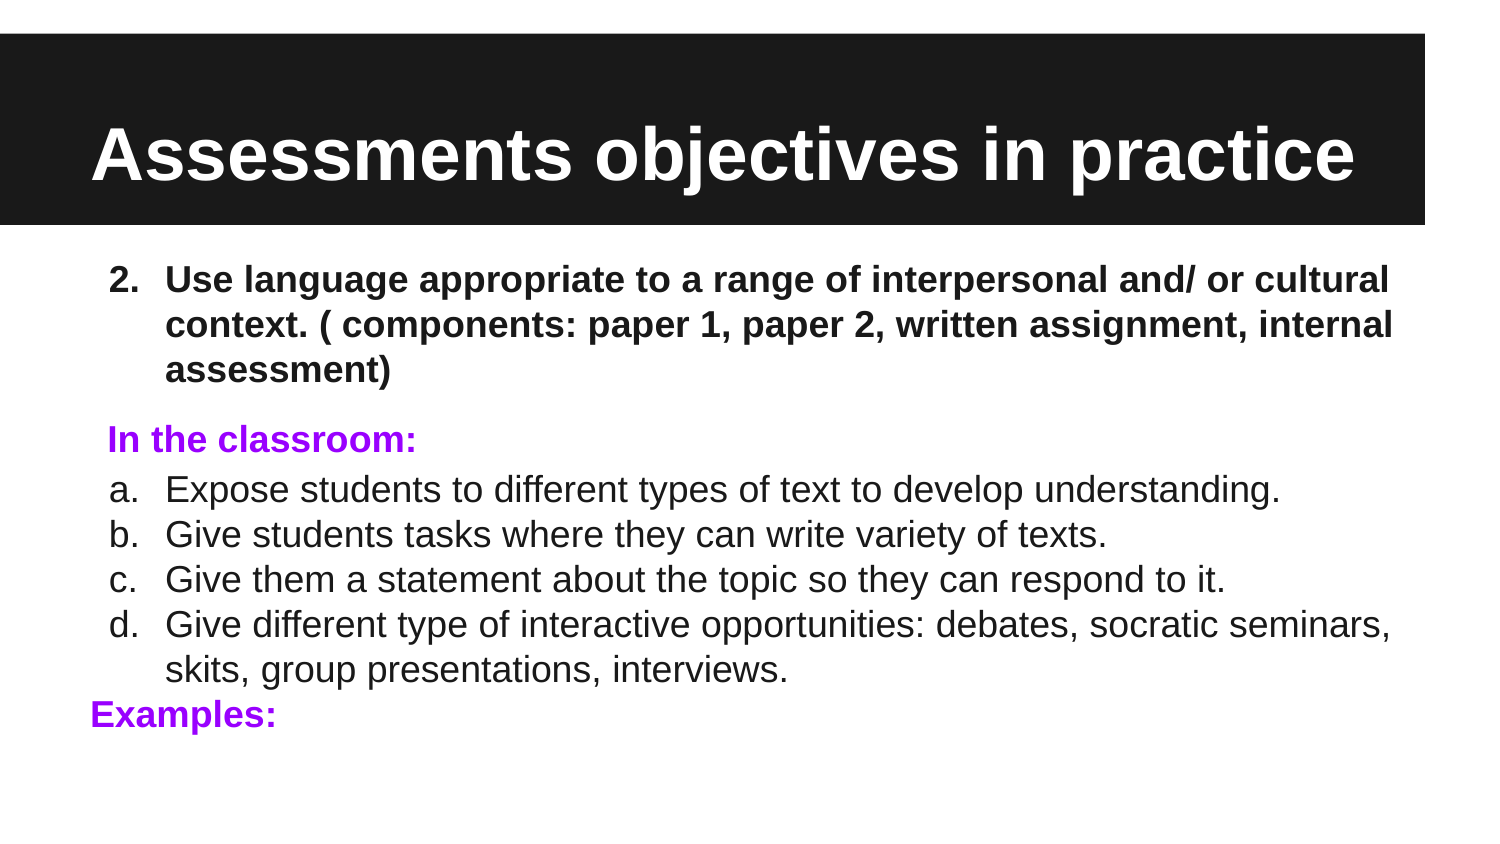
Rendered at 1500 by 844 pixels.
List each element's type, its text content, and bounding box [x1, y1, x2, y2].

list Use language appropriate to a range of interpersonal and/ or cultural context. ( components: paper 1, paper 2, written assignment, internal assessment) In the classroom: Expose students to different types of text to develop understanding. Give students tasks where they can write variety of texts. Give them a statement about the topic so they can respond to it. Give different type of interactive opportunities: debates, socratic seminars, skits, group presentations, interviews. Examples: [75, 239, 1425, 808]
title Assessments objectives in practice [75, 22, 1425, 210]
